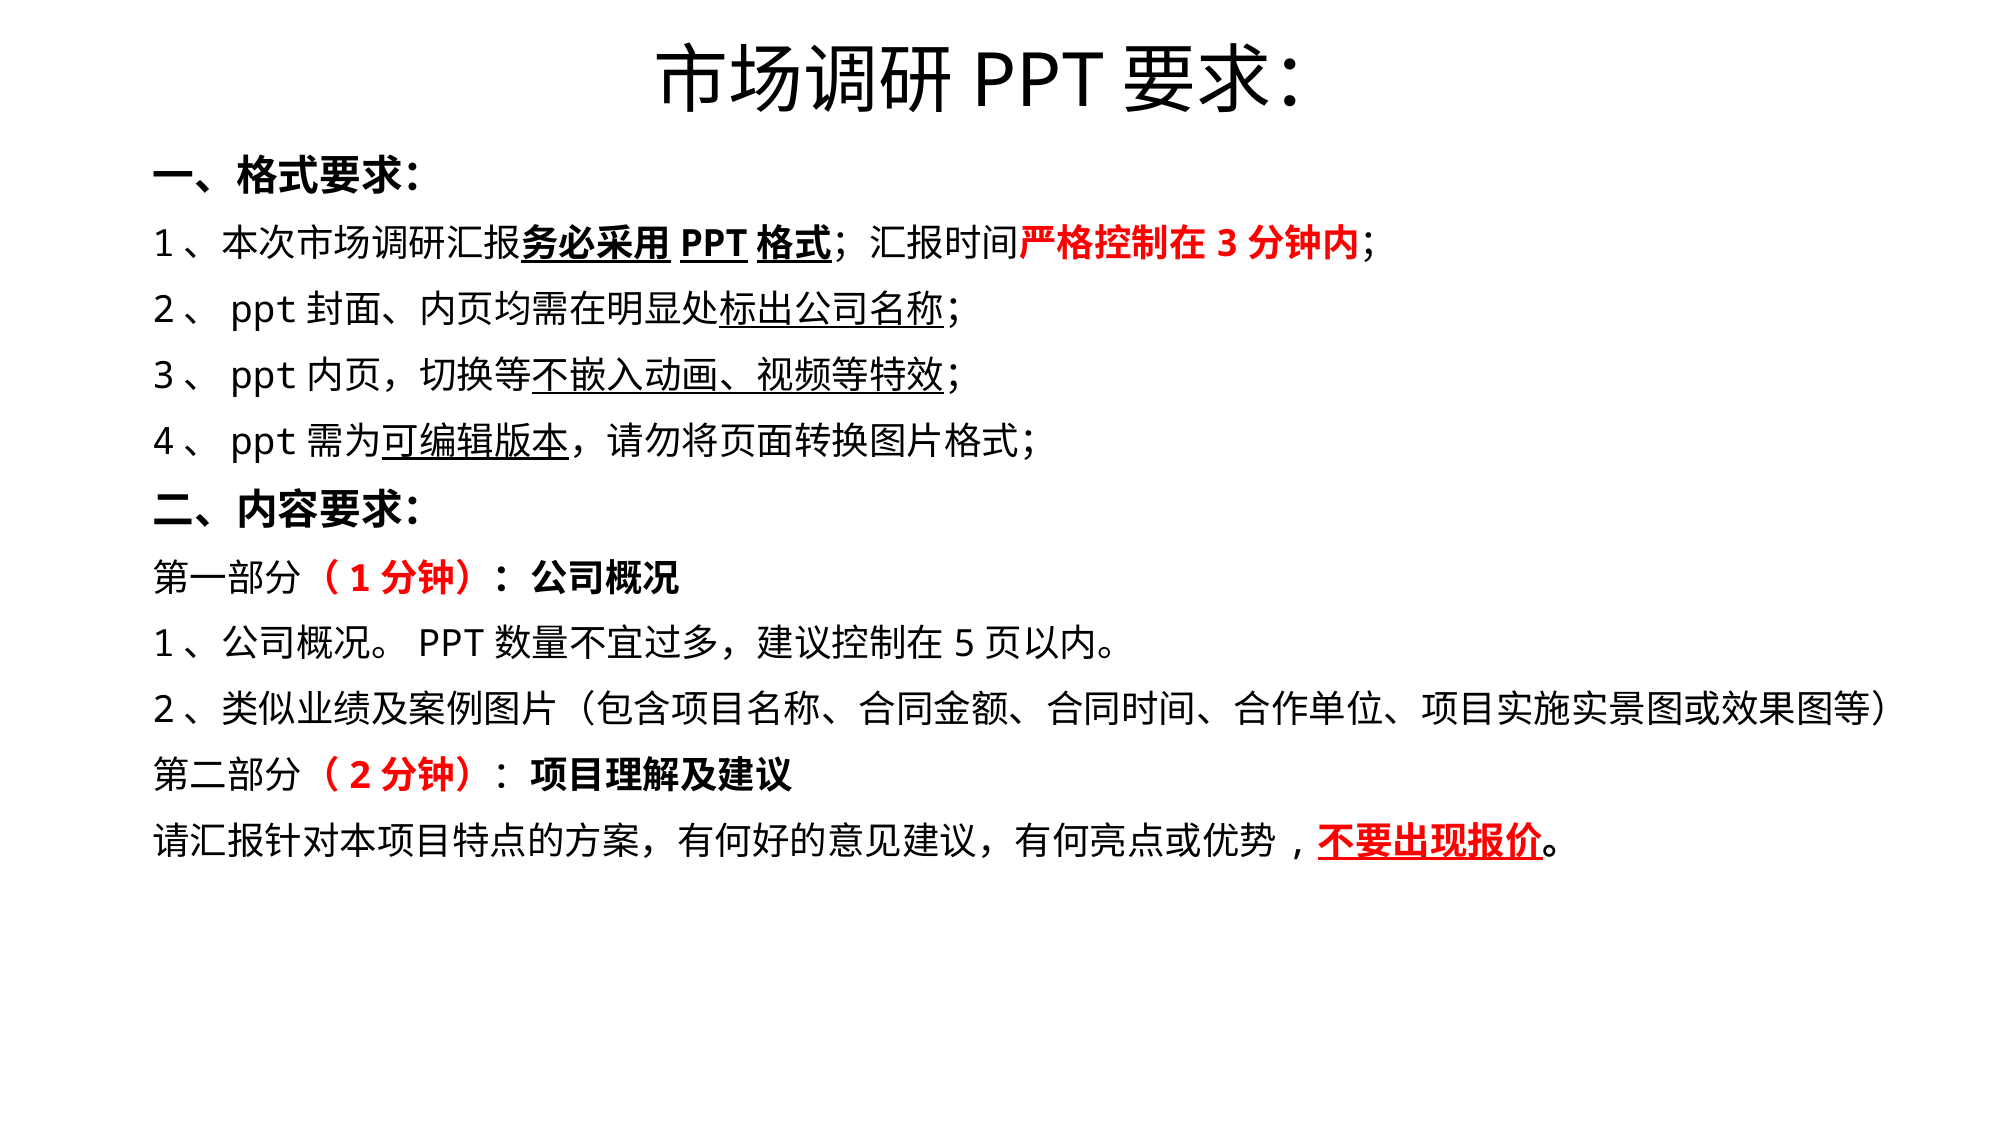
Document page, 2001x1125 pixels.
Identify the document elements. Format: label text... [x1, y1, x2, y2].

text_box 市场调研PPT要求： [0, 0, 2000, 153]
text_box 一、格式要求： 1、本次市场调研汇报务必采用PPT格式；汇报时间严格控制在3分钟内； 2、ppt封面、内页均需在明显处标出公司名称； 3、ppt内页，切换等不嵌入动画、视频等特效； 4、ppt需为可编辑版本，请勿将页面转换图片格式； 二、内容要求： 第一部分（1分钟）：公司概况 1、公司概况。PPT数量不宜过多，建议控制在5页以内。 2、类似业绩及案例图片（包含项目名称、合同金额、合同时间、合作单位、项目实施实景图或效果图等） 第二部分（2分钟）：项目理解及建议 请汇报针对本项目特点的方案，有何好的意见建议，有何亮点或优势,不要出现报价。 [137, 153, 1925, 974]
